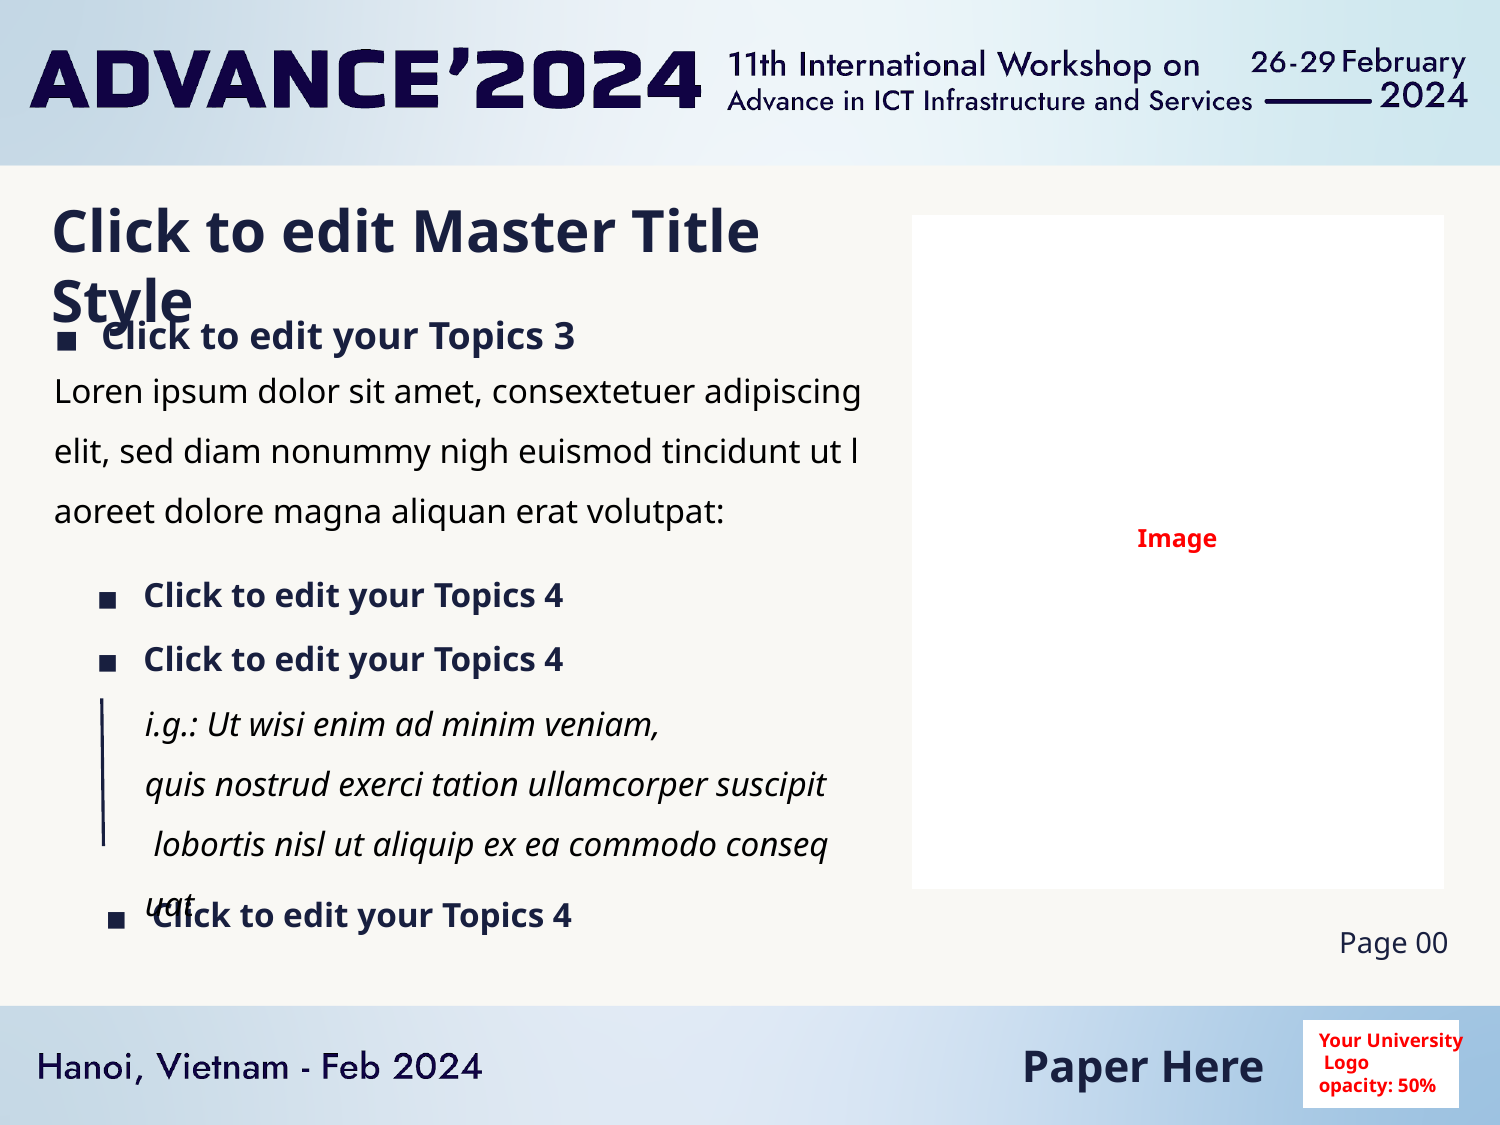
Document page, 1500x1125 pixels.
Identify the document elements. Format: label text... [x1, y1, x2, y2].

text_box Ima [913, 216, 1443, 888]
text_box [1303, 1020, 1479, 1107]
text_box Image [1071, 515, 1284, 560]
text_box Click to edit your Topics 3 [39, 281, 889, 343]
text_box Paper Here [520, 1030, 1280, 1099]
text_box Loren ipsum dolor sit amet, consextetuer adipiscing elit, sed diam nonummy nigh euismod tincidunt ut laoreet dolore magna aliquan erat volutpat: [39, 343, 891, 538]
text_box Click to edit your Topics 4 [89, 866, 940, 942]
text_box Click to edit Master Title Style [36, 186, 887, 342]
text_box Page 00 [1324, 917, 1485, 968]
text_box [101, 675, 847, 866]
picture [0, 0, 1500, 1125]
text_box Click to edit your Topics 4 [81, 610, 913, 686]
text_box Click to edit your Topics 4 [81, 546, 913, 610]
